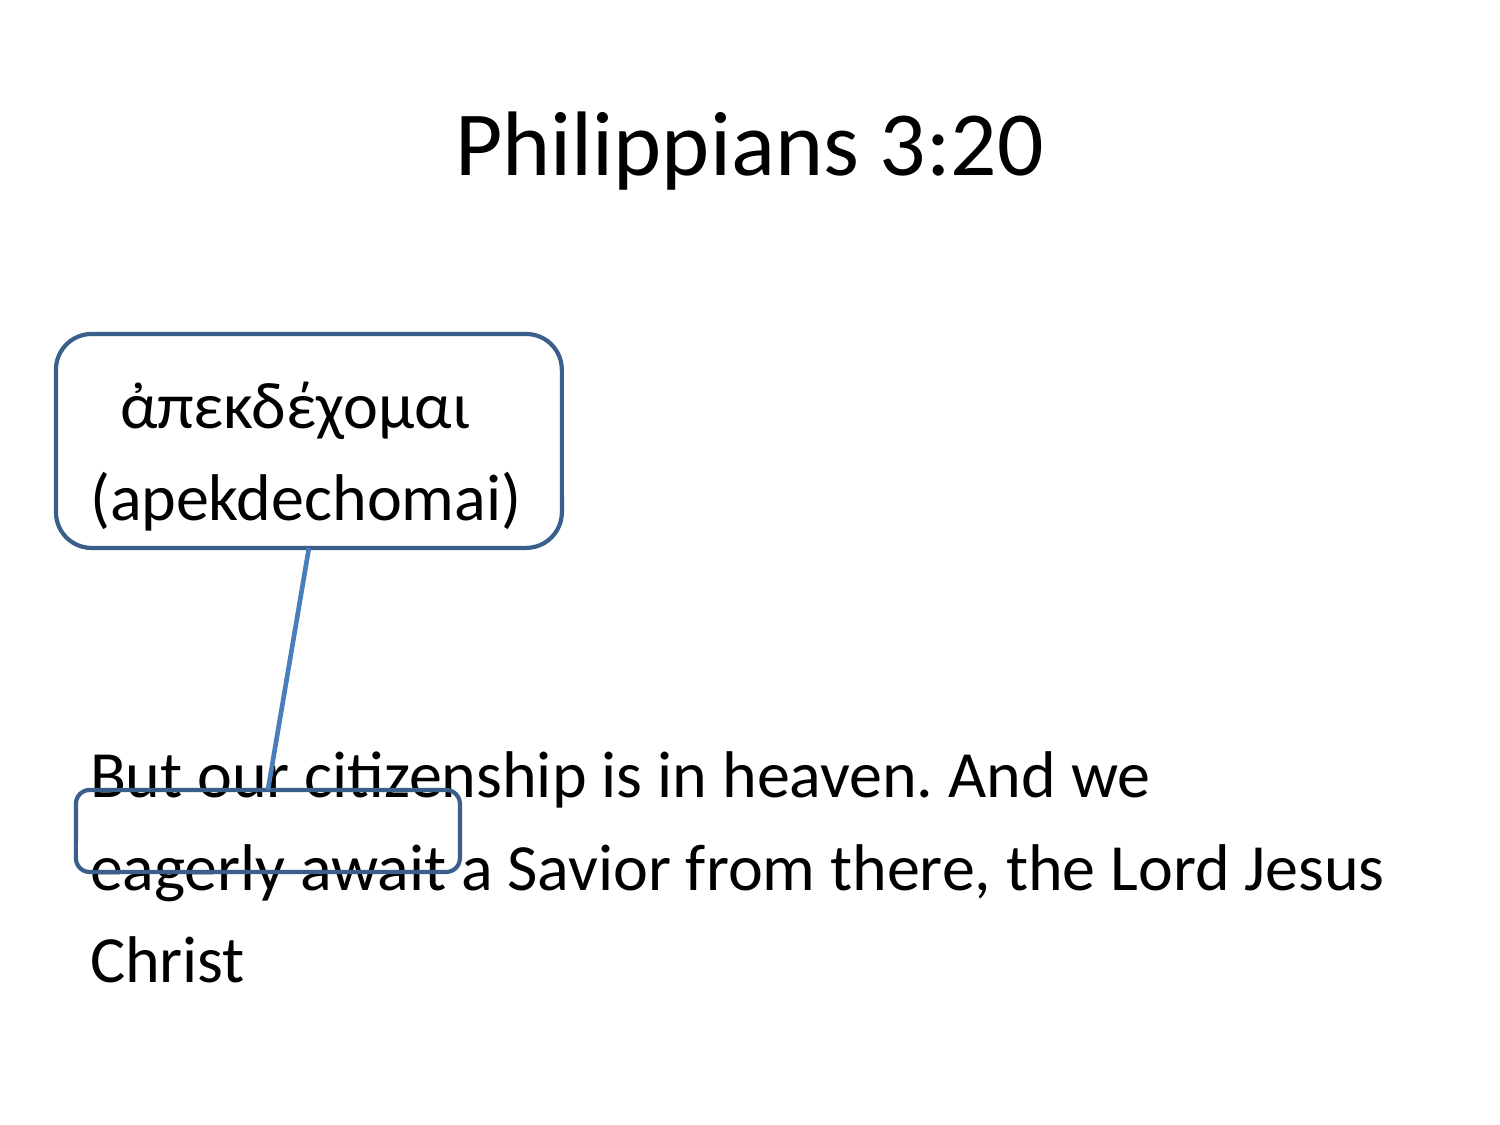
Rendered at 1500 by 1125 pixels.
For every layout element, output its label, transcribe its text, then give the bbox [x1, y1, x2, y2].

text_box [53, 331, 565, 551]
text_box [73, 787, 463, 875]
list ἀπεκδέχομαι (apekdechomai) But our citizenship is in heaven. And we eagerly await a Savior from there, the Lord Jesus Christ [75, 262, 1425, 1005]
title Philippians 3:20 [75, 45, 1425, 233]
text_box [267, 547, 310, 791]
